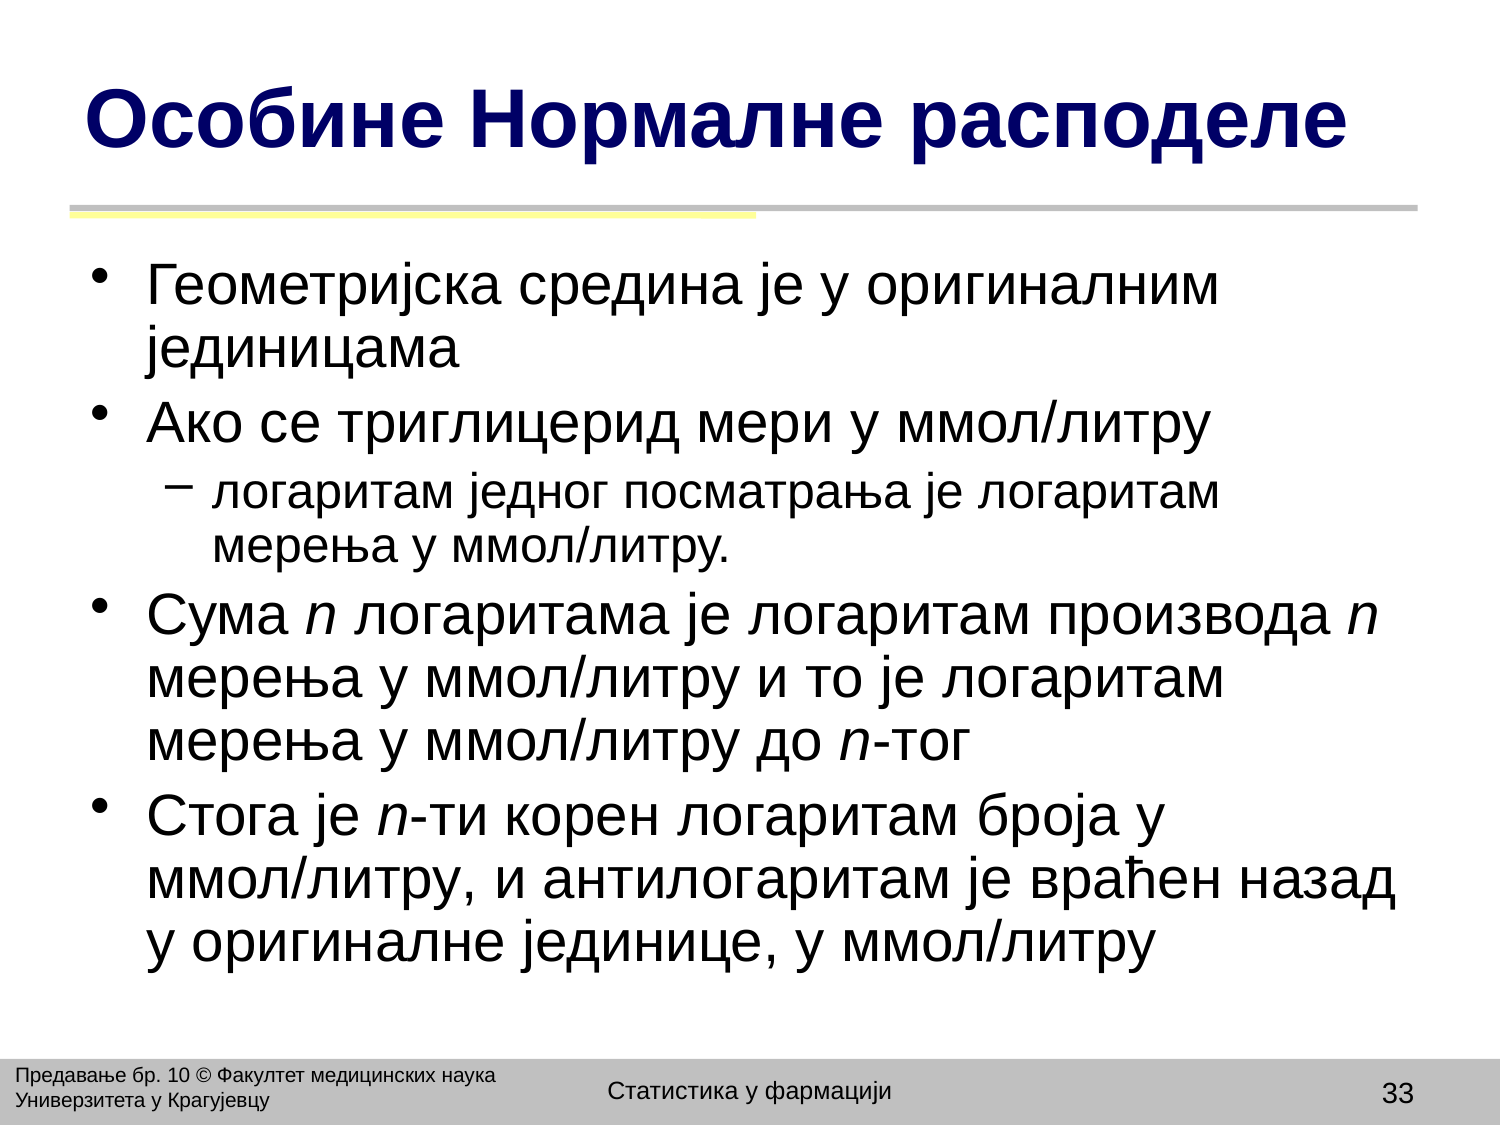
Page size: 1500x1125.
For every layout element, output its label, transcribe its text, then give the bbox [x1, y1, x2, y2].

slide_number 33 [1079, 1066, 1430, 1125]
title Особине Нормалне расподеле [69, 19, 1426, 208]
list Геометријска средина је у оригиналним јединицама Aко се триглицерид мери у ммол/литру логаритам једног посматрања је логаритам мерења у ммол/литру. Сума n логаритама је логаритам производа n мерења у ммол/литру и то је логаритам мерења у ммол/литру до n-тог Стога је n-ти корен логаритам броја у ммол/литру, и антилогаритам је враћен назад у оригиналне јединице, у ммол/литру [74, 246, 1426, 1023]
footer Статистика у фармацији [512, 1066, 988, 1125]
slide_number Предавање бр. 10 © Факултет медицинских наука Универзитета у Крагујевцу [0, 1053, 622, 1108]
